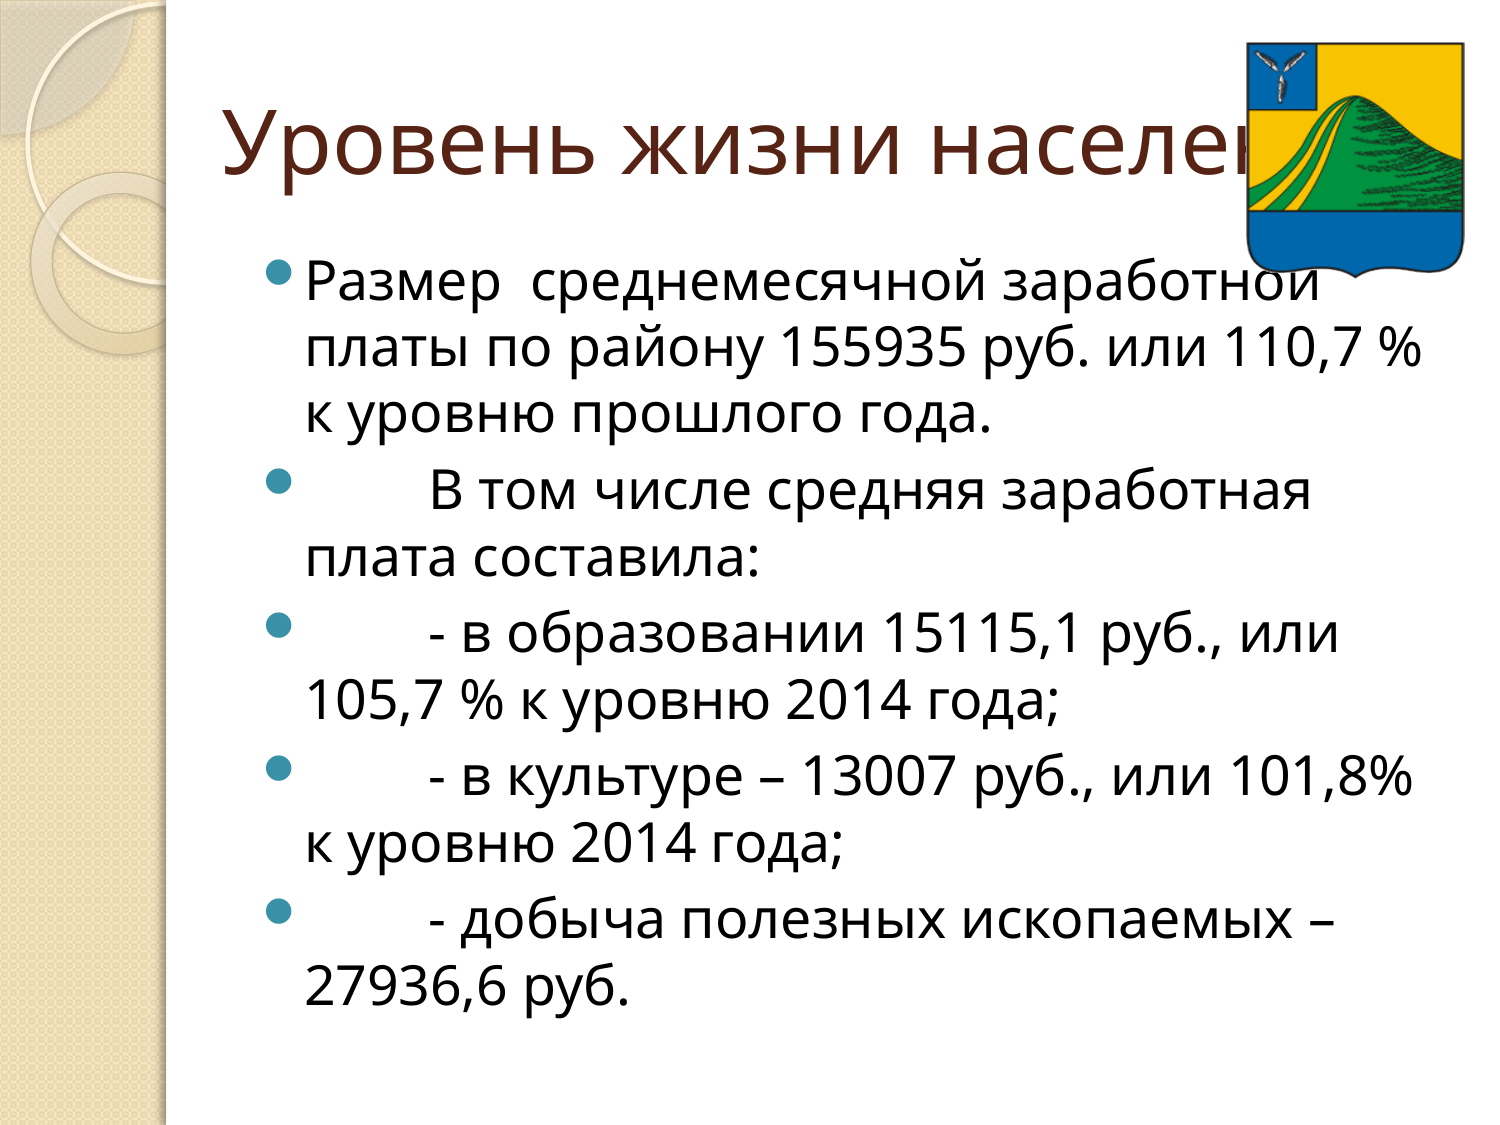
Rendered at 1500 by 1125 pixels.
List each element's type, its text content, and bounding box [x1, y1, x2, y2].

list Размер среднемесячной заработной платы по району 155935 руб. или 110,7 % к уровню прошлого года. В том числе средняя заработная плата составила: - в образовании 15115,1 руб., или 105,7 % к уровню 2014 года; - в культуре – 13007 руб., или 101,8% к уровню 2014 года; - добыча полезных ископаемых – 27936,6 руб. [235, 237, 1466, 1025]
picture [1245, 42, 1465, 280]
title Уровень жизни населения [206, 45, 1239, 233]
